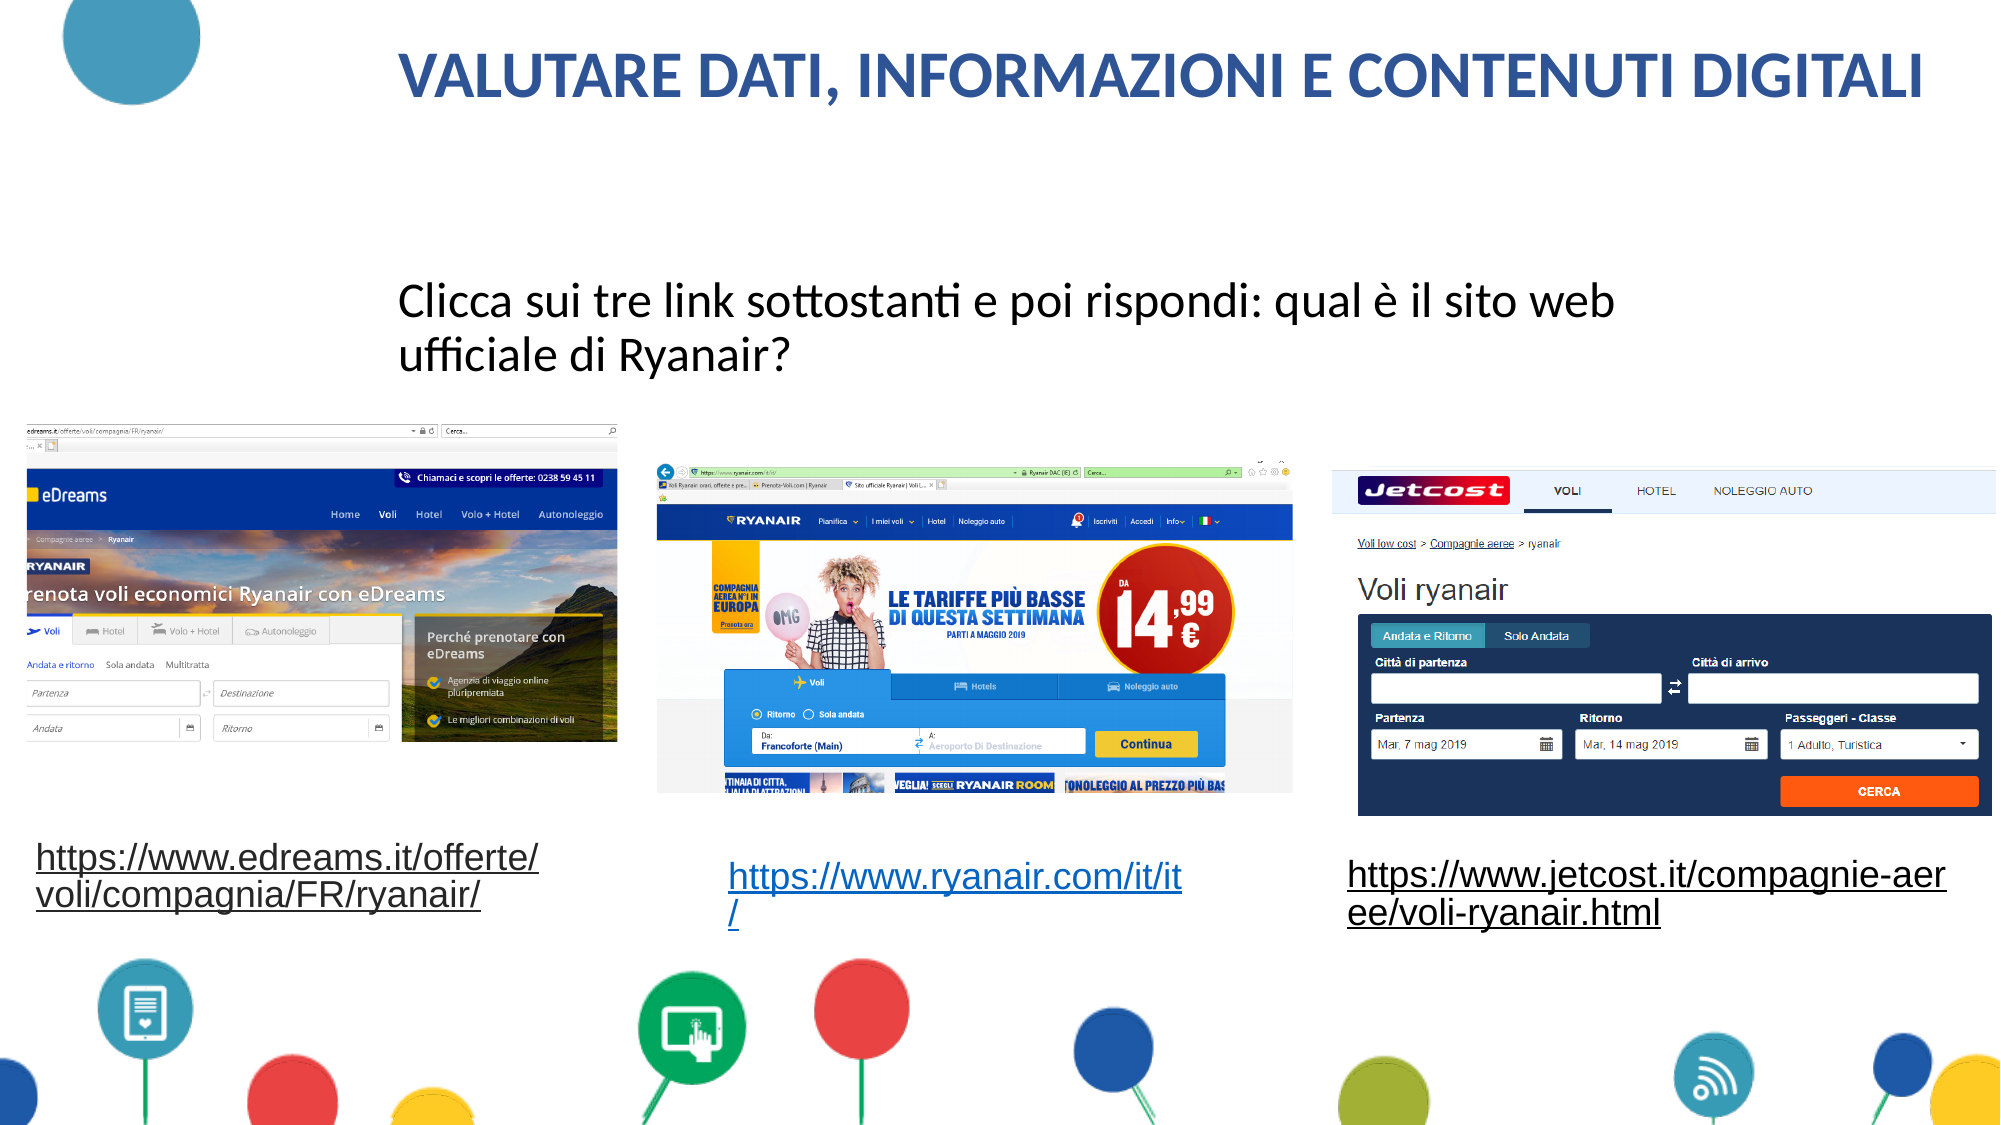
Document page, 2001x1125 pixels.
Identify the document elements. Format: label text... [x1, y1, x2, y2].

text_box https://www.ryanair.com/it/it/ [713, 844, 1208, 950]
picture [0, 0, 2001, 1125]
text_box https://www.jetcost.it/compagnie-aeree/voli-ryanair.html [1331, 842, 1980, 948]
title Valutare dati, informazioni e contenuti digitali [383, 19, 2000, 120]
text_box Clicca sui tre link sottostanti e poi rispondi: qual è il sito web ufficiale di Ryanair? [383, 267, 1705, 391]
text_box https://www.edreams.it/offerte/voli/compagnia/FR/ryanair/ [20, 825, 567, 931]
